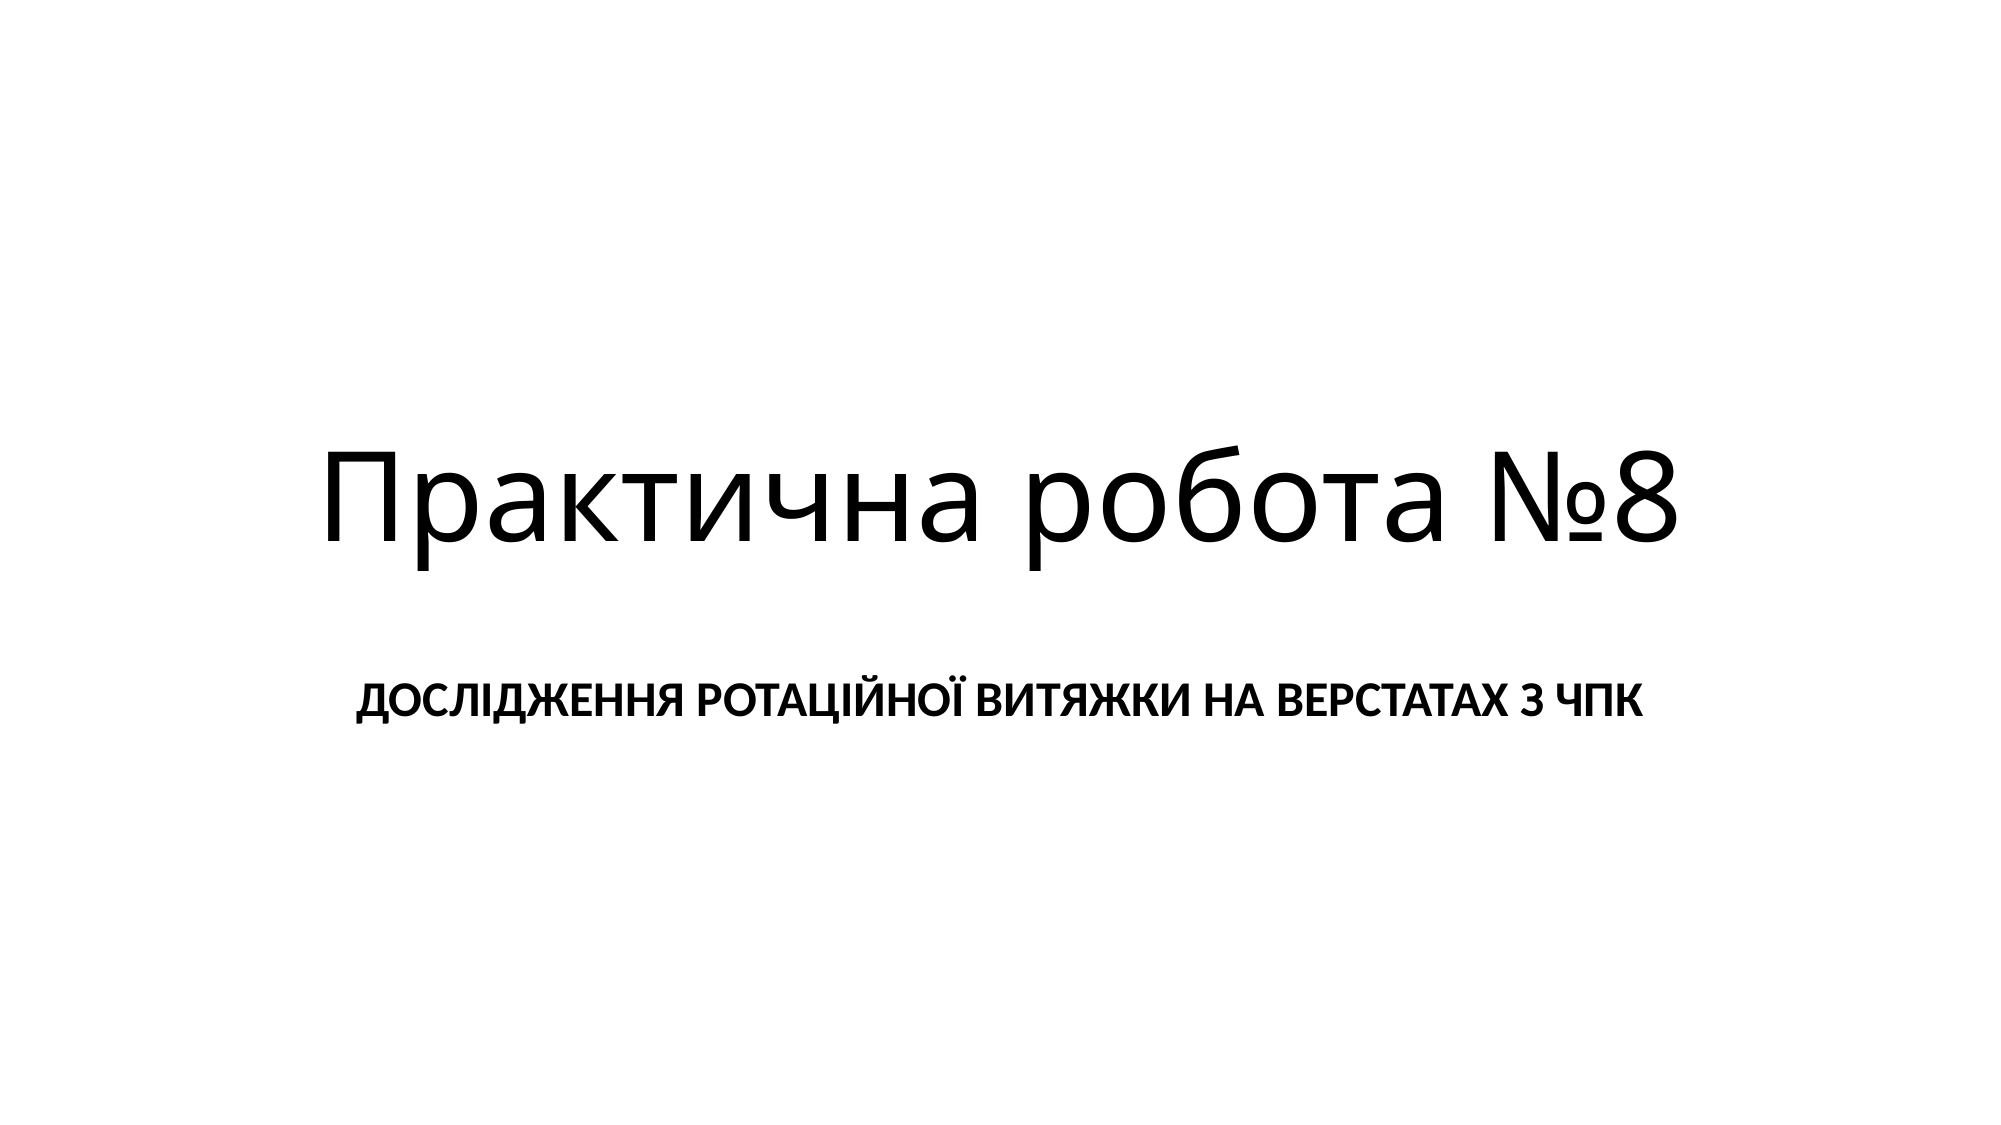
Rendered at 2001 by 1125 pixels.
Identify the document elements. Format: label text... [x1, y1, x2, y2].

title Практична робота №8 [249, 184, 1750, 576]
subtitle ДОСЛІДЖЕННЯ РОТАЦІЙНОЇ ВИТЯЖКИ НА ВЕРСТАТАХ З ЧПК [249, 590, 1750, 863]
